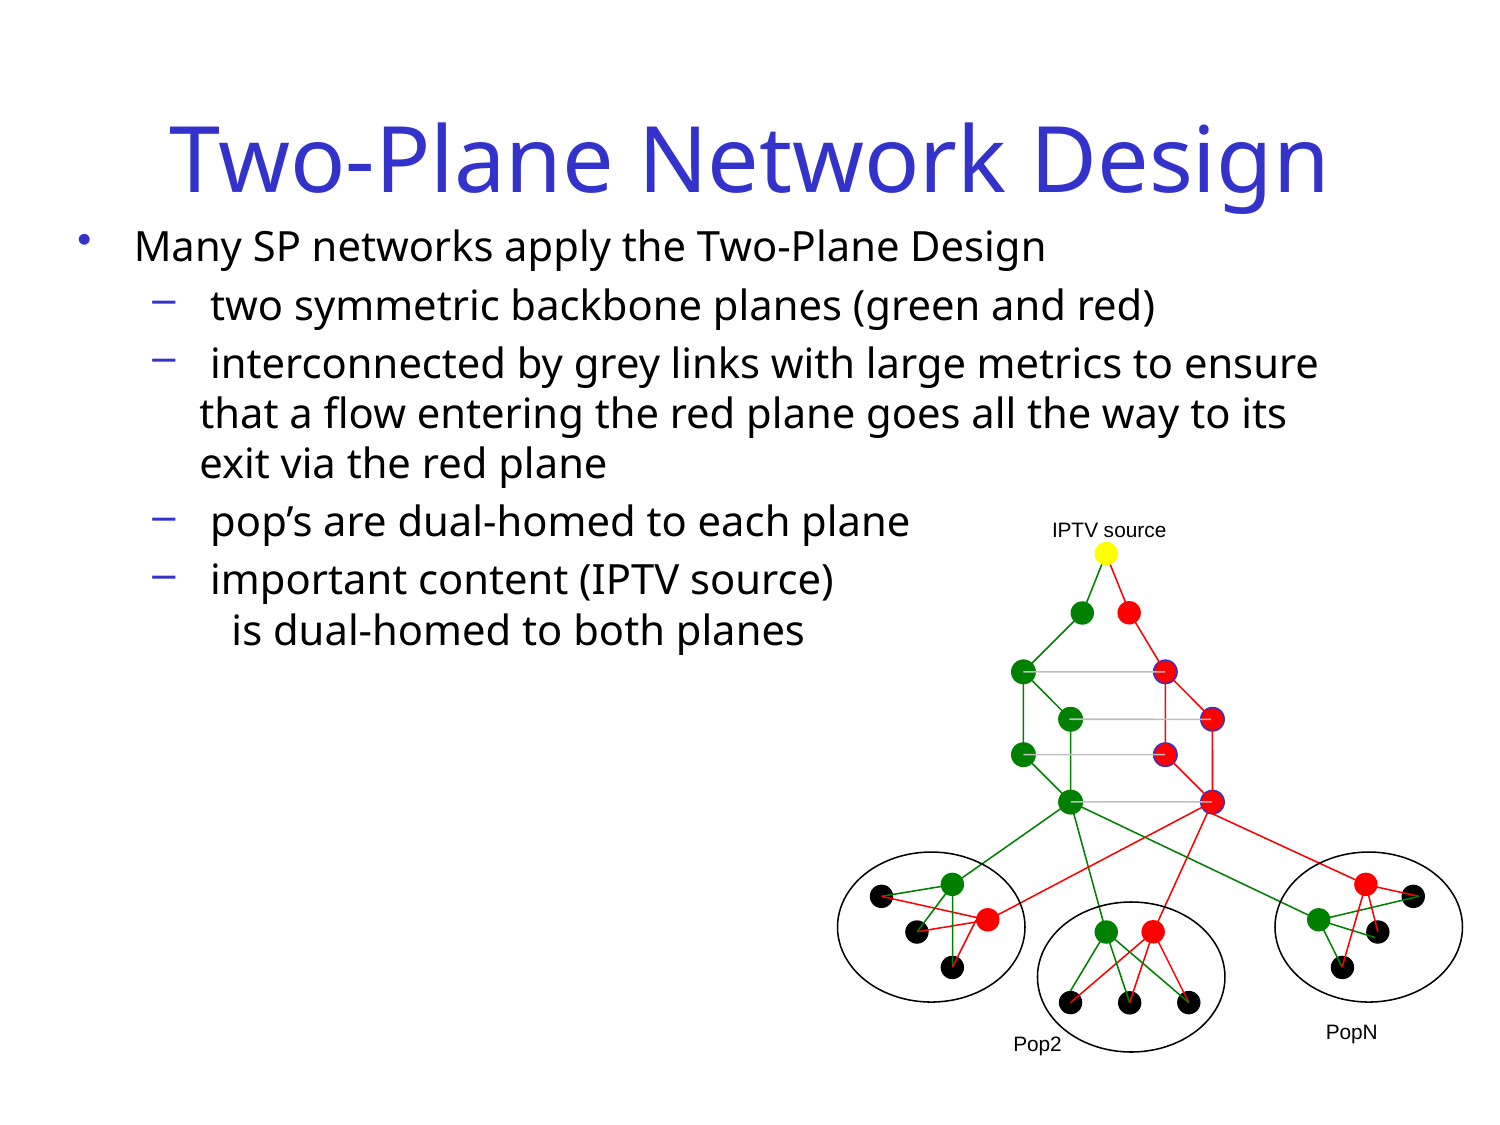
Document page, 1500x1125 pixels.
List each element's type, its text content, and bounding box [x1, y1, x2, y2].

text_box [1200, 707, 1225, 731]
title Two-Plane Network Design [112, 62, 1388, 251]
text_box Pop2 [999, 1027, 1088, 1063]
text_box PopN [1312, 1014, 1400, 1051]
text_box [1094, 549, 1118, 566]
text_box [1200, 790, 1225, 814]
text_box [1070, 601, 1094, 625]
text_box [1058, 707, 1083, 731]
text_box [1011, 743, 1036, 767]
text_box [1011, 660, 1036, 684]
text_box [1058, 790, 1083, 814]
text_box [1117, 601, 1141, 625]
text_box [1275, 852, 1463, 1003]
text_box [1153, 743, 1178, 767]
list Many SP networks apply the Two-Plane Design two symmetric backbone planes (green and red) interconnected by grey links with large metrics to ensure that a flow entering the red plane goes all the way to its exit via the red plane pop’s are dual-homed to each plane important content (IPTV source) is dual-homed to both planes [62, 212, 1366, 799]
text_box IPTV source [1038, 512, 1252, 549]
text_box [837, 852, 1026, 1003]
text_box [1037, 902, 1225, 1053]
text_box [1153, 660, 1178, 684]
